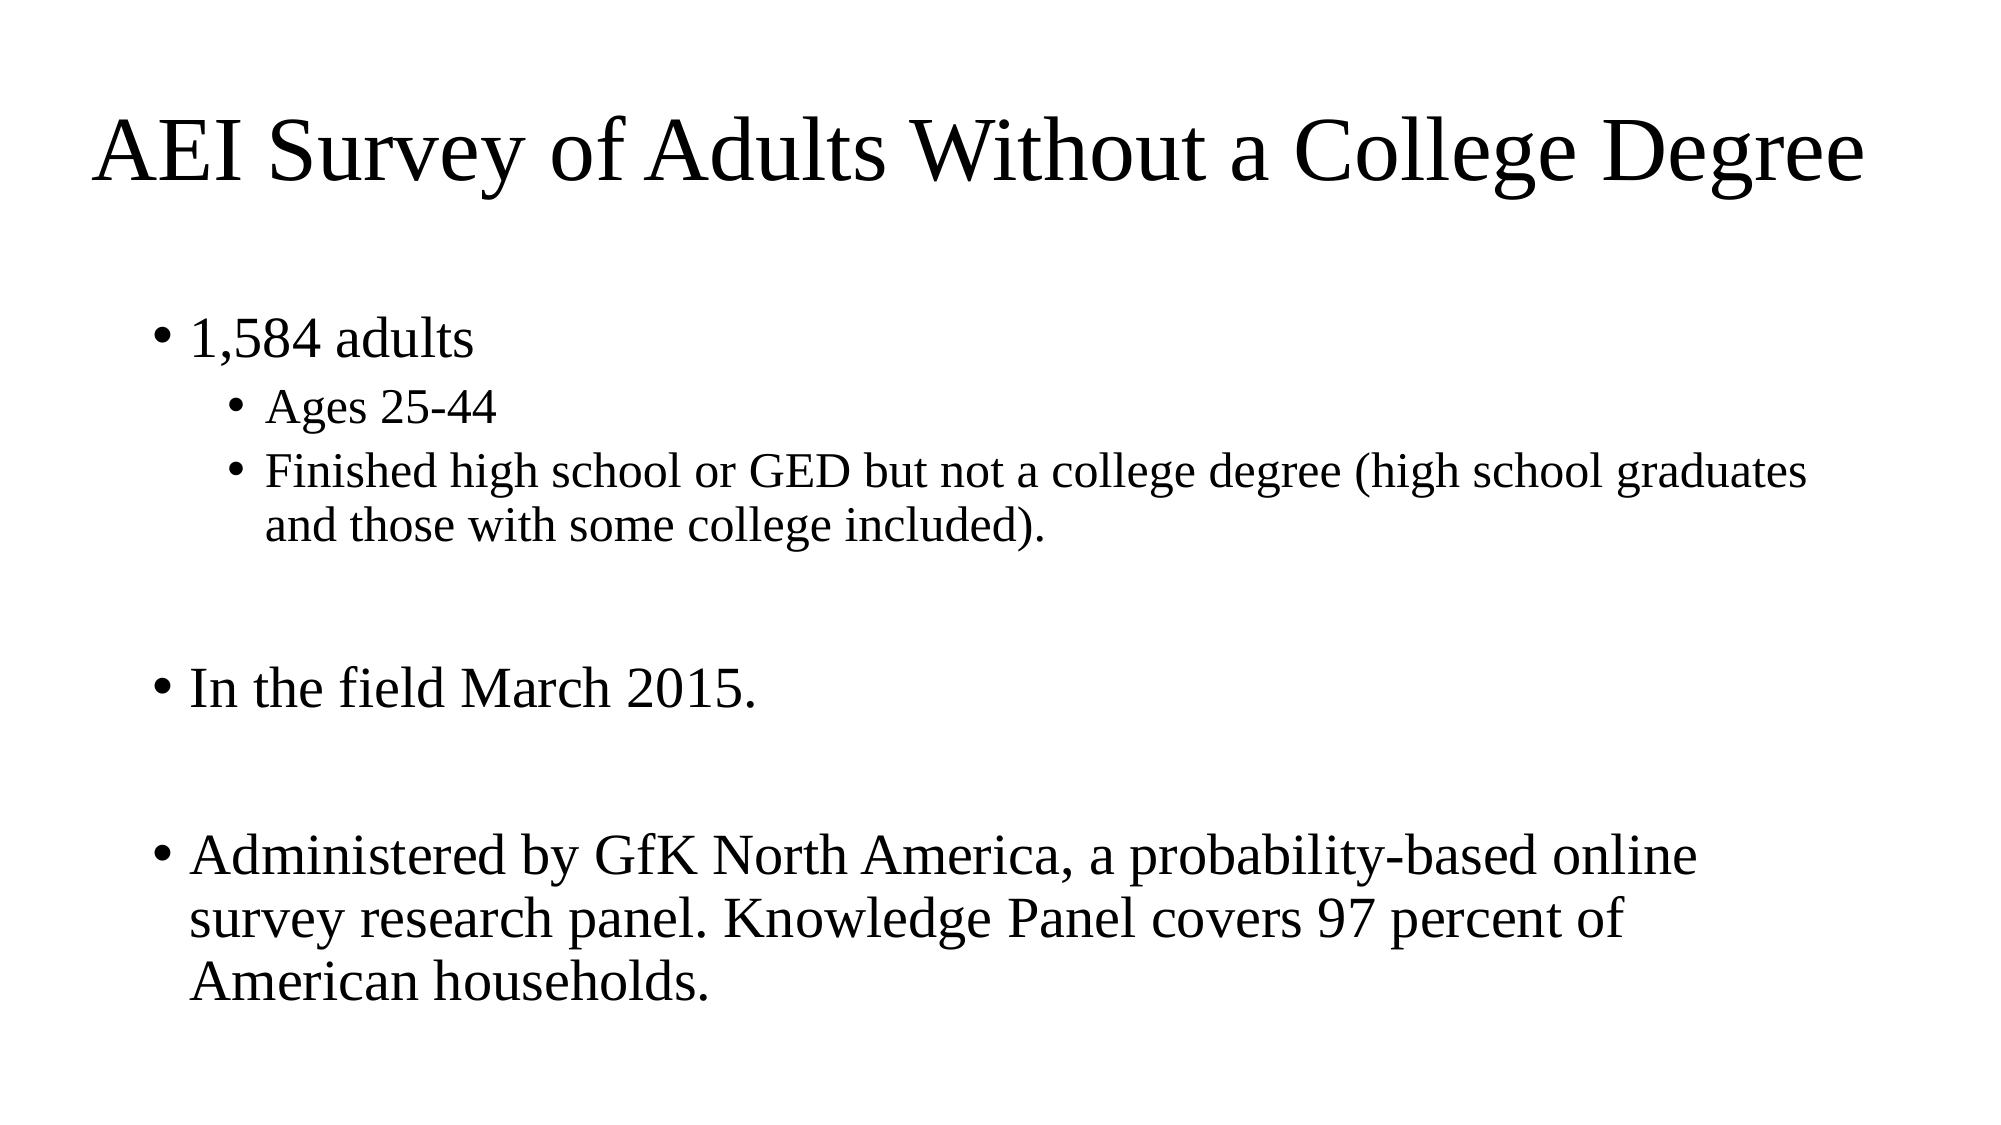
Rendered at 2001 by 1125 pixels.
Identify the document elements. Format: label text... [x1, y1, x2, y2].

title AEI Survey of Adults Without a College Degree [76, 41, 1934, 260]
list 1,584 adults Ages 25-44 Finished high school or GED but not a college degree (high school graduates and those with some college included). In the field March 2015. Administered by GfK North America, a probability-based online survey research panel. Knowledge Panel covers 97 percent of American households. [137, 299, 1863, 1070]
